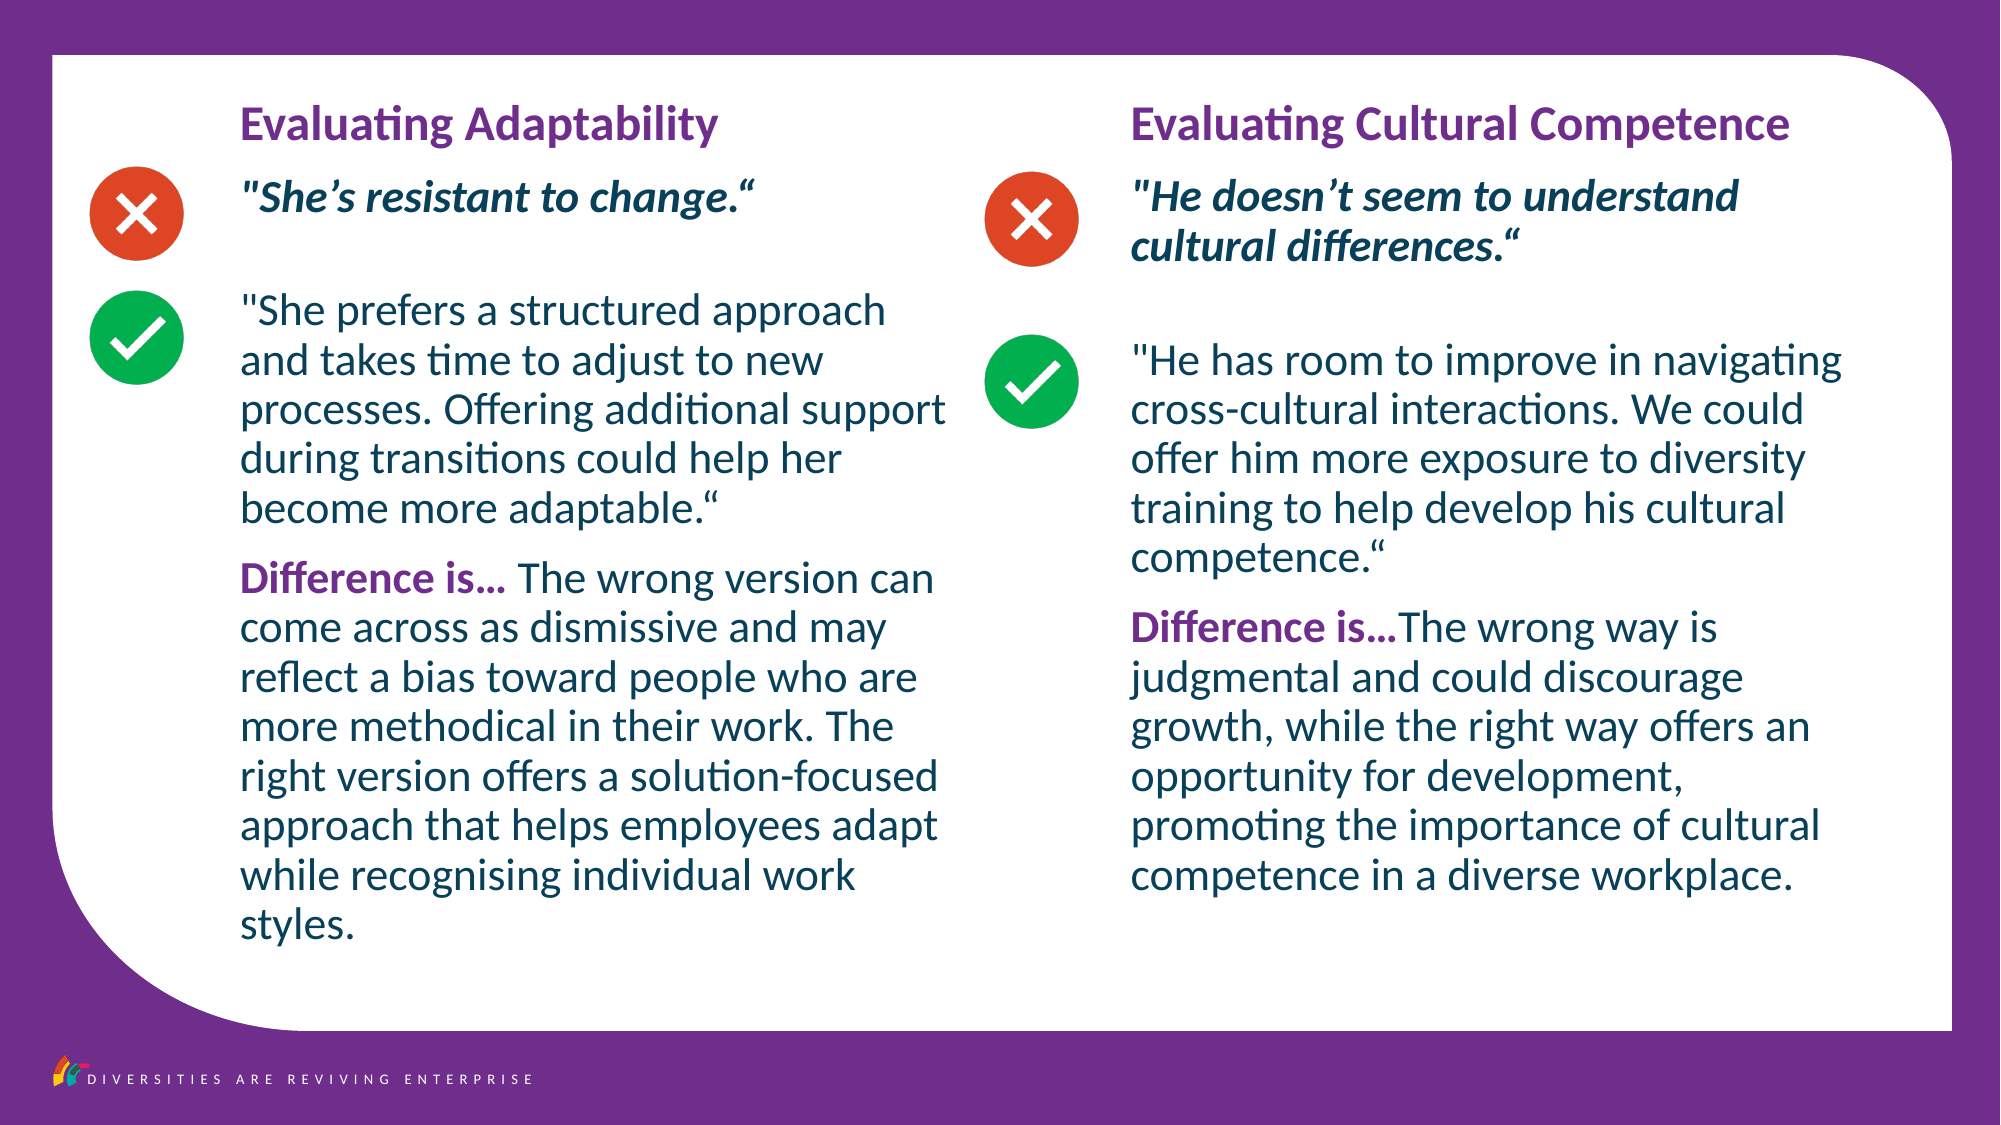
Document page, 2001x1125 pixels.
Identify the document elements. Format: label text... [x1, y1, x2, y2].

text_box Evaluating Cultural Competence "He doesn’t seem to understand cultural differences.“ "He has room to improve in navigating cross-cultural interactions. We could offer him more exposure to diversity training to help develop his cultural competence.“ Difference is…The wrong way is judgmental and could discourage growth, while the right way offers an opportunity for development, promoting the importance of cultural competence in a diverse workplace. [1115, 90, 1869, 722]
picture [77, 278, 196, 397]
picture [972, 159, 1091, 279]
list Evaluating Adaptability "She’s resistant to change.“ "She prefers a structured approach and takes time to adjust to new processes. Offering additional support during transitions could help her become more adaptable.“ Difference is… The wrong version can come across as dismissive and may reflect a bias toward people who are more methodical in their work. The right version offers a solution-focused approach that helps employees adapt while recognising individual work styles. [225, 90, 979, 722]
picture [972, 322, 1091, 441]
picture [77, 154, 196, 273]
